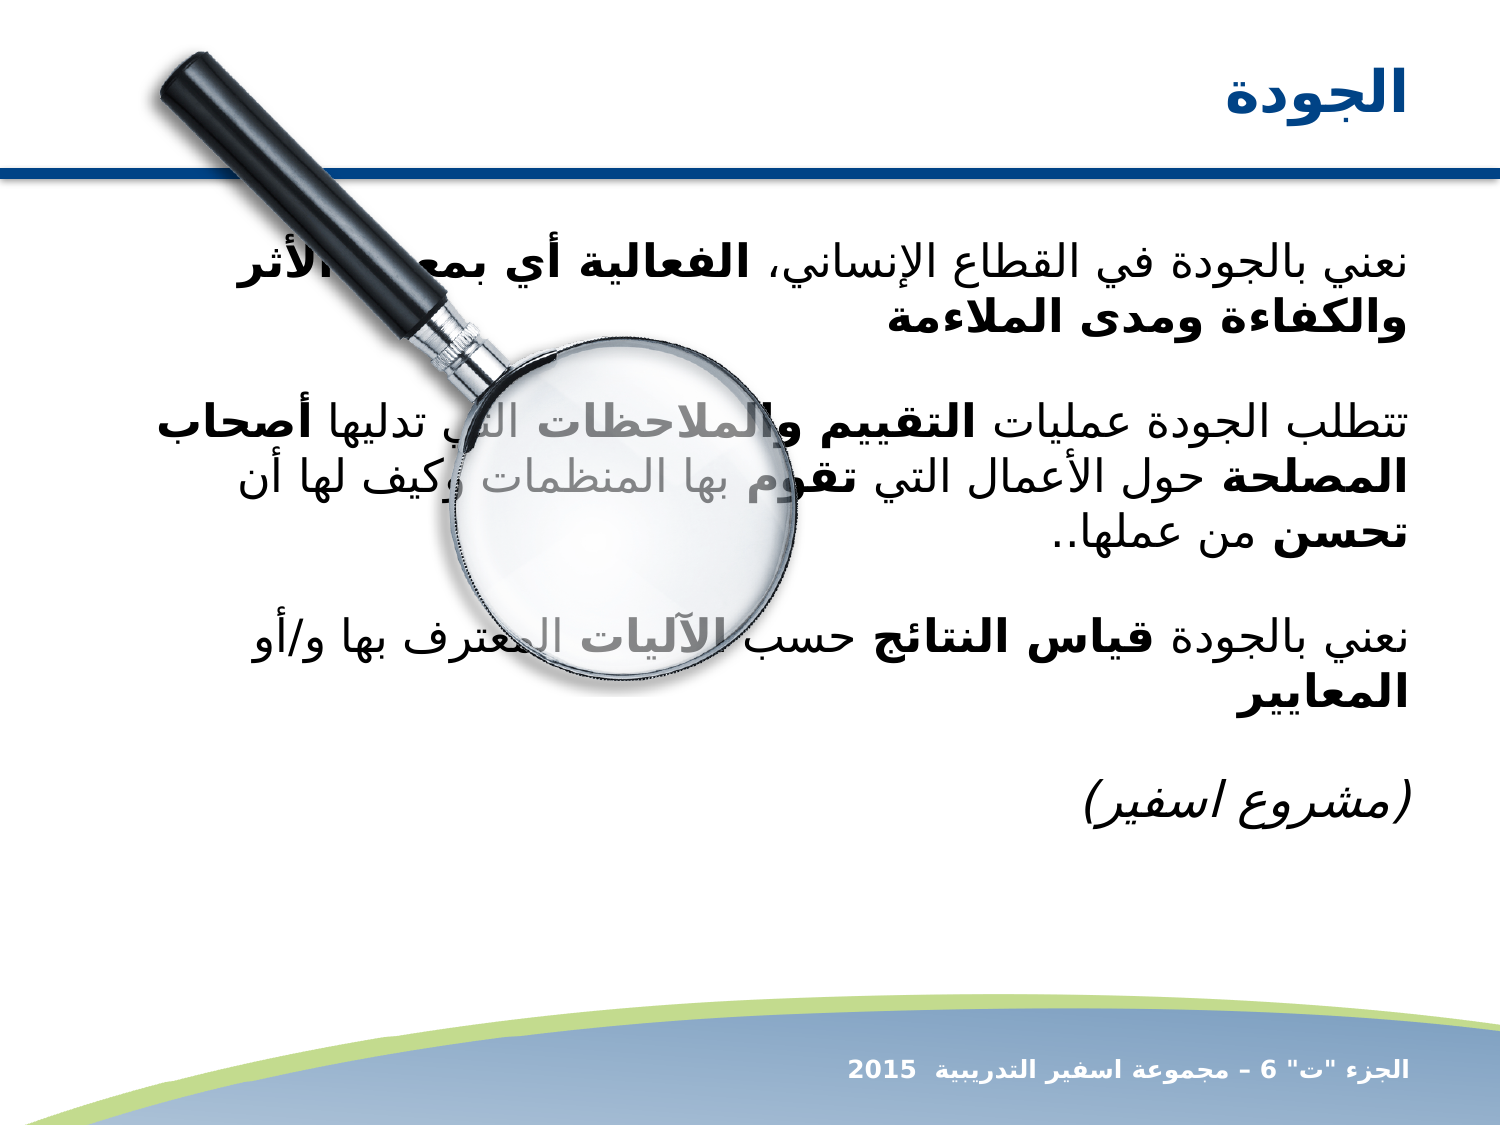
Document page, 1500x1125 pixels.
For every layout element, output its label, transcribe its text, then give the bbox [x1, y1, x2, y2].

title الجودة [75, 0, 1425, 178]
footer الجزء "ت" 6 – مجموعة اسفير التدريبية 2015 [537, 1038, 1425, 1099]
picture [0, 992, 1500, 1125]
list نعني بالجودة في القطاع الإنساني، الفعالية أي بمعني الأثر والكفاءة ومدى الملاءمة تتطلب الجودة عمليات التقييم والملاحظات التي تدليها أصحاب المصلحة حول الأعمال التي تقوم بها المنظمات وكيف لها أن تحسن من عملها.. نعني بالجودة قياس النتائج حسب الآليات المعترف بها و/أو المعايير (مشروع اسفير) [75, 224, 1425, 1010]
picture [134, 30, 812, 697]
